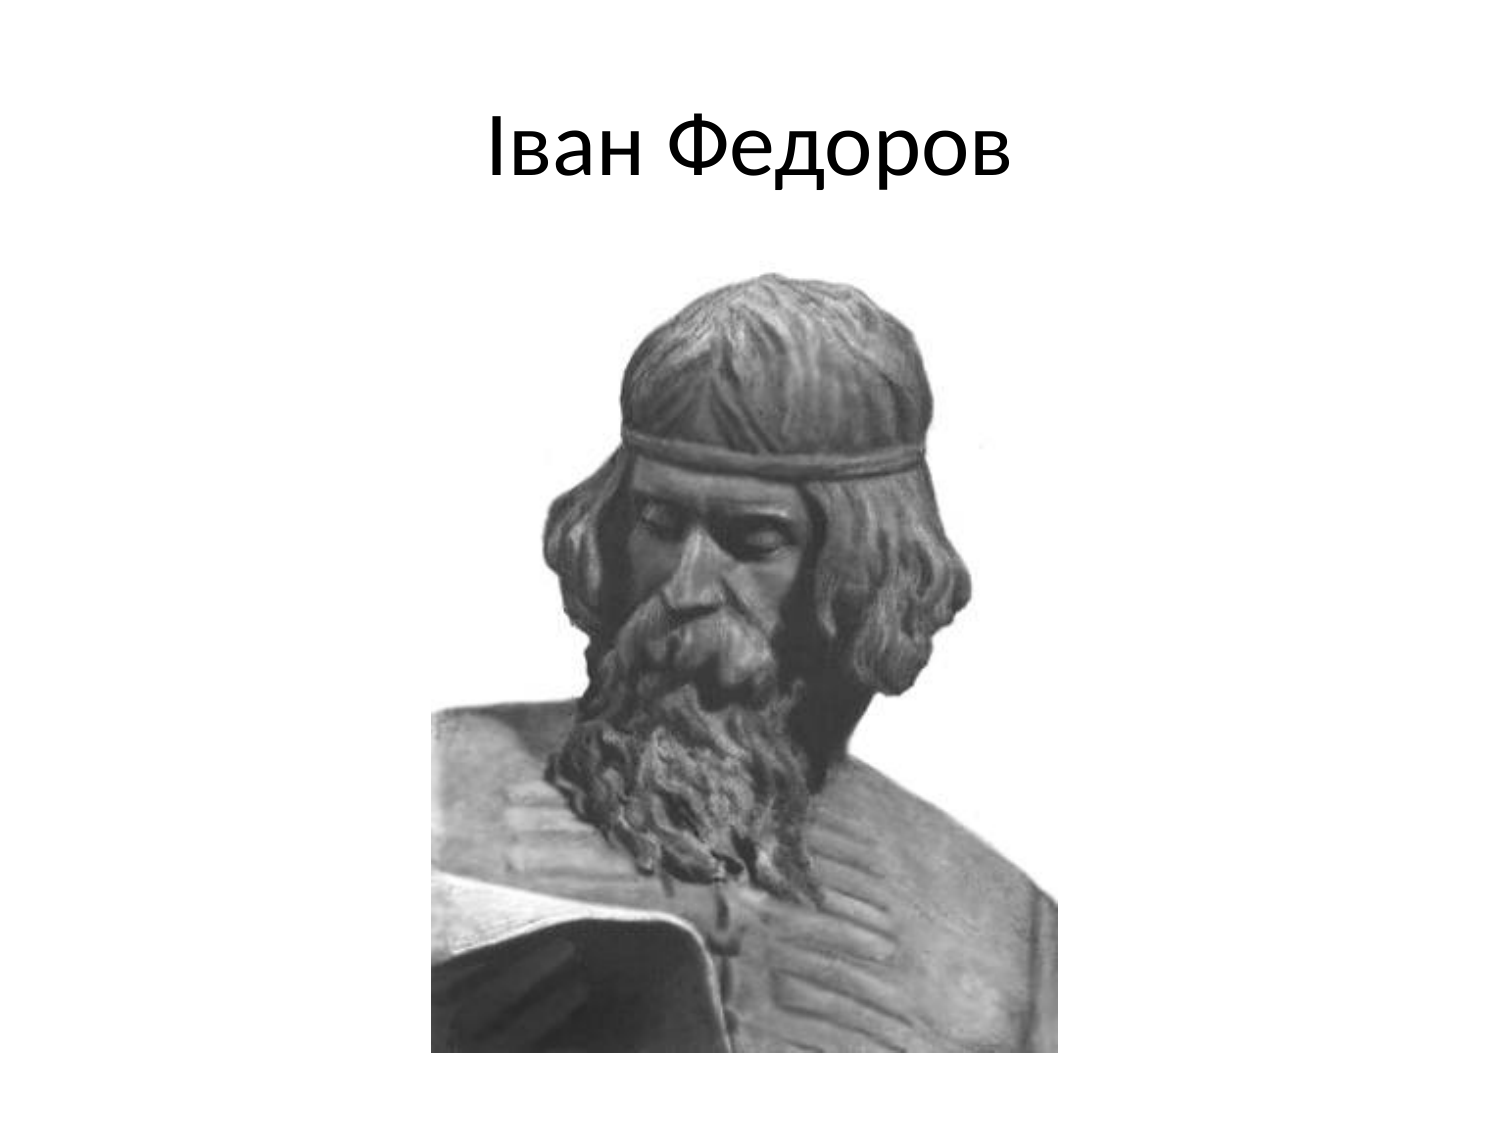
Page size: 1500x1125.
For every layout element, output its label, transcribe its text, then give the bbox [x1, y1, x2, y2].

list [430, 230, 1058, 1053]
title Іван Федоров [75, 45, 1425, 233]
